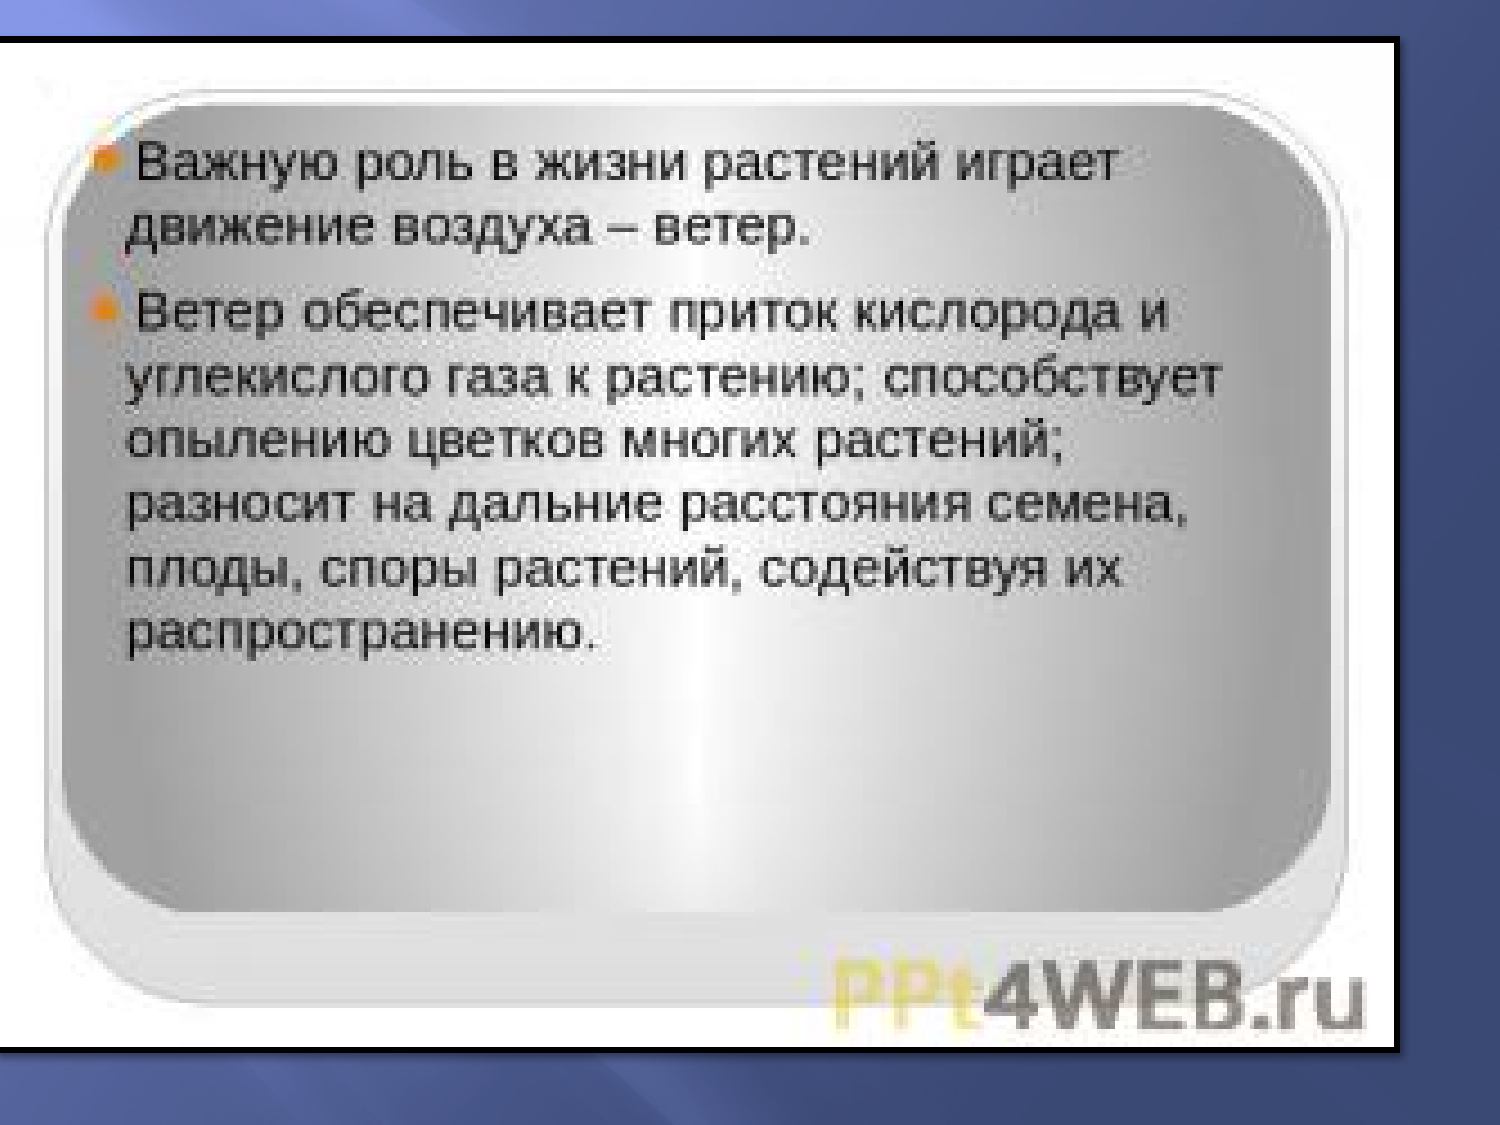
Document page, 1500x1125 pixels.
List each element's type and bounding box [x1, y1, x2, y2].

picture [0, 42, 1395, 1047]
